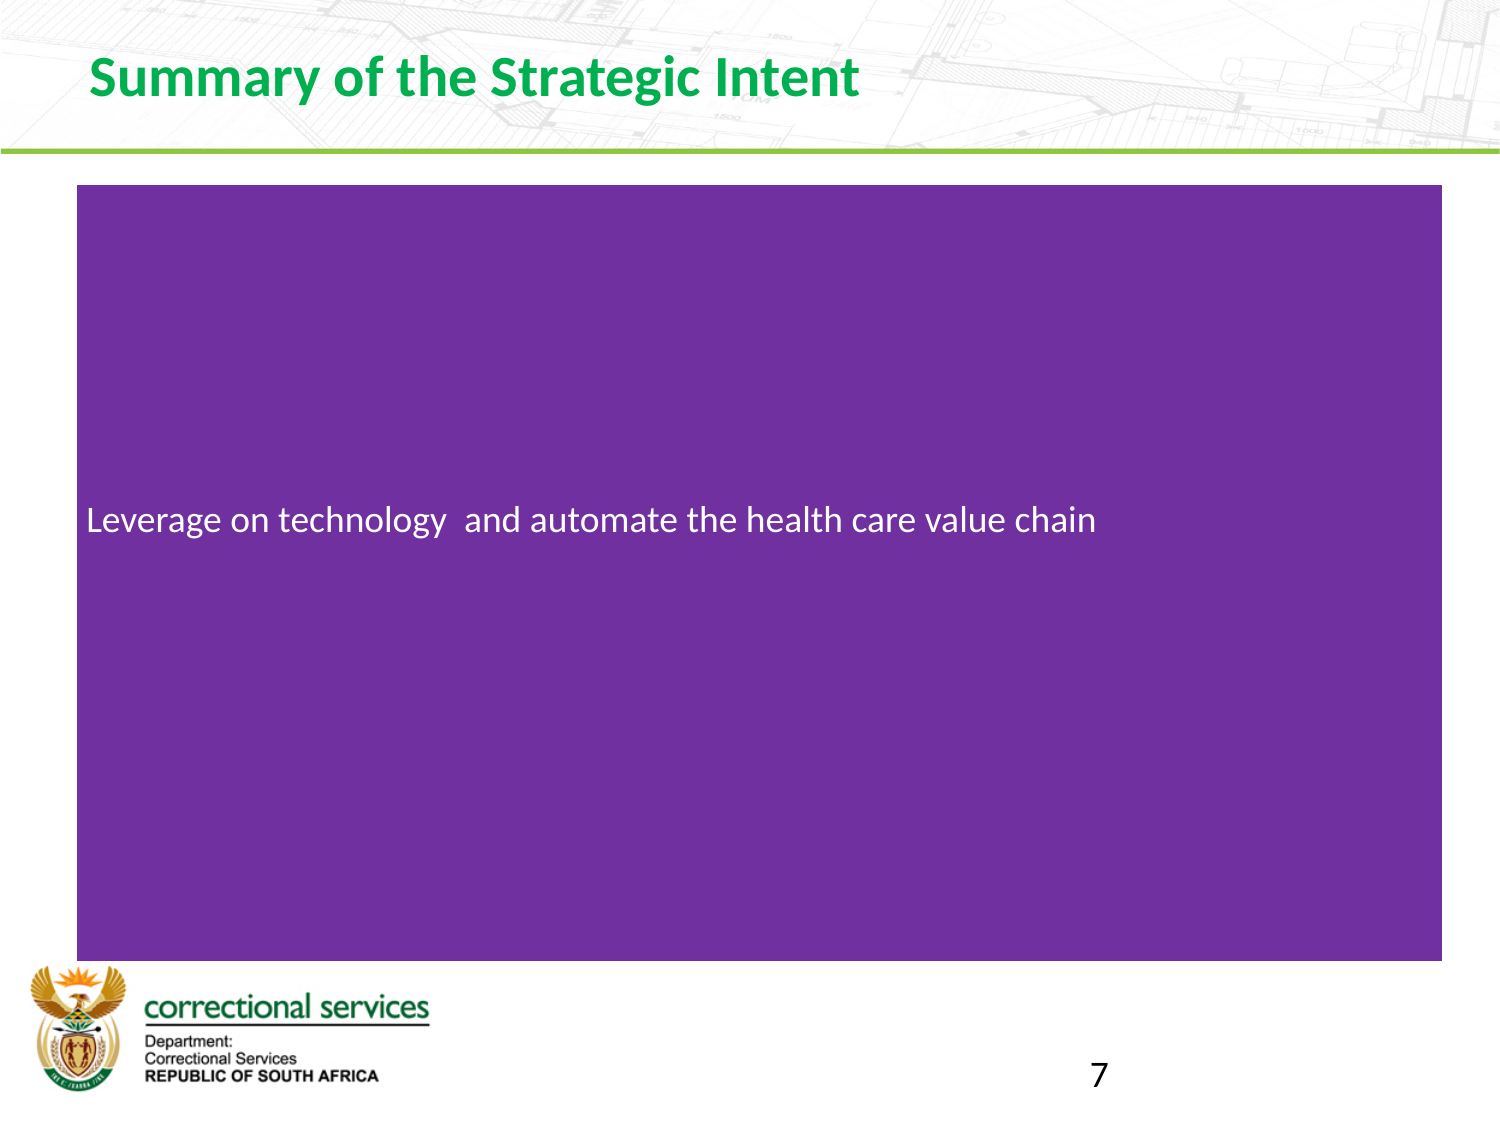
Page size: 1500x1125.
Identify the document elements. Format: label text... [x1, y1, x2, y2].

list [74, 162, 1445, 988]
picture [0, 0, 1500, 154]
slide_number 7 [1074, 1042, 1425, 1103]
picture [0, 936, 481, 1125]
text_box Summary of the Strategic Intent [74, 30, 1425, 116]
